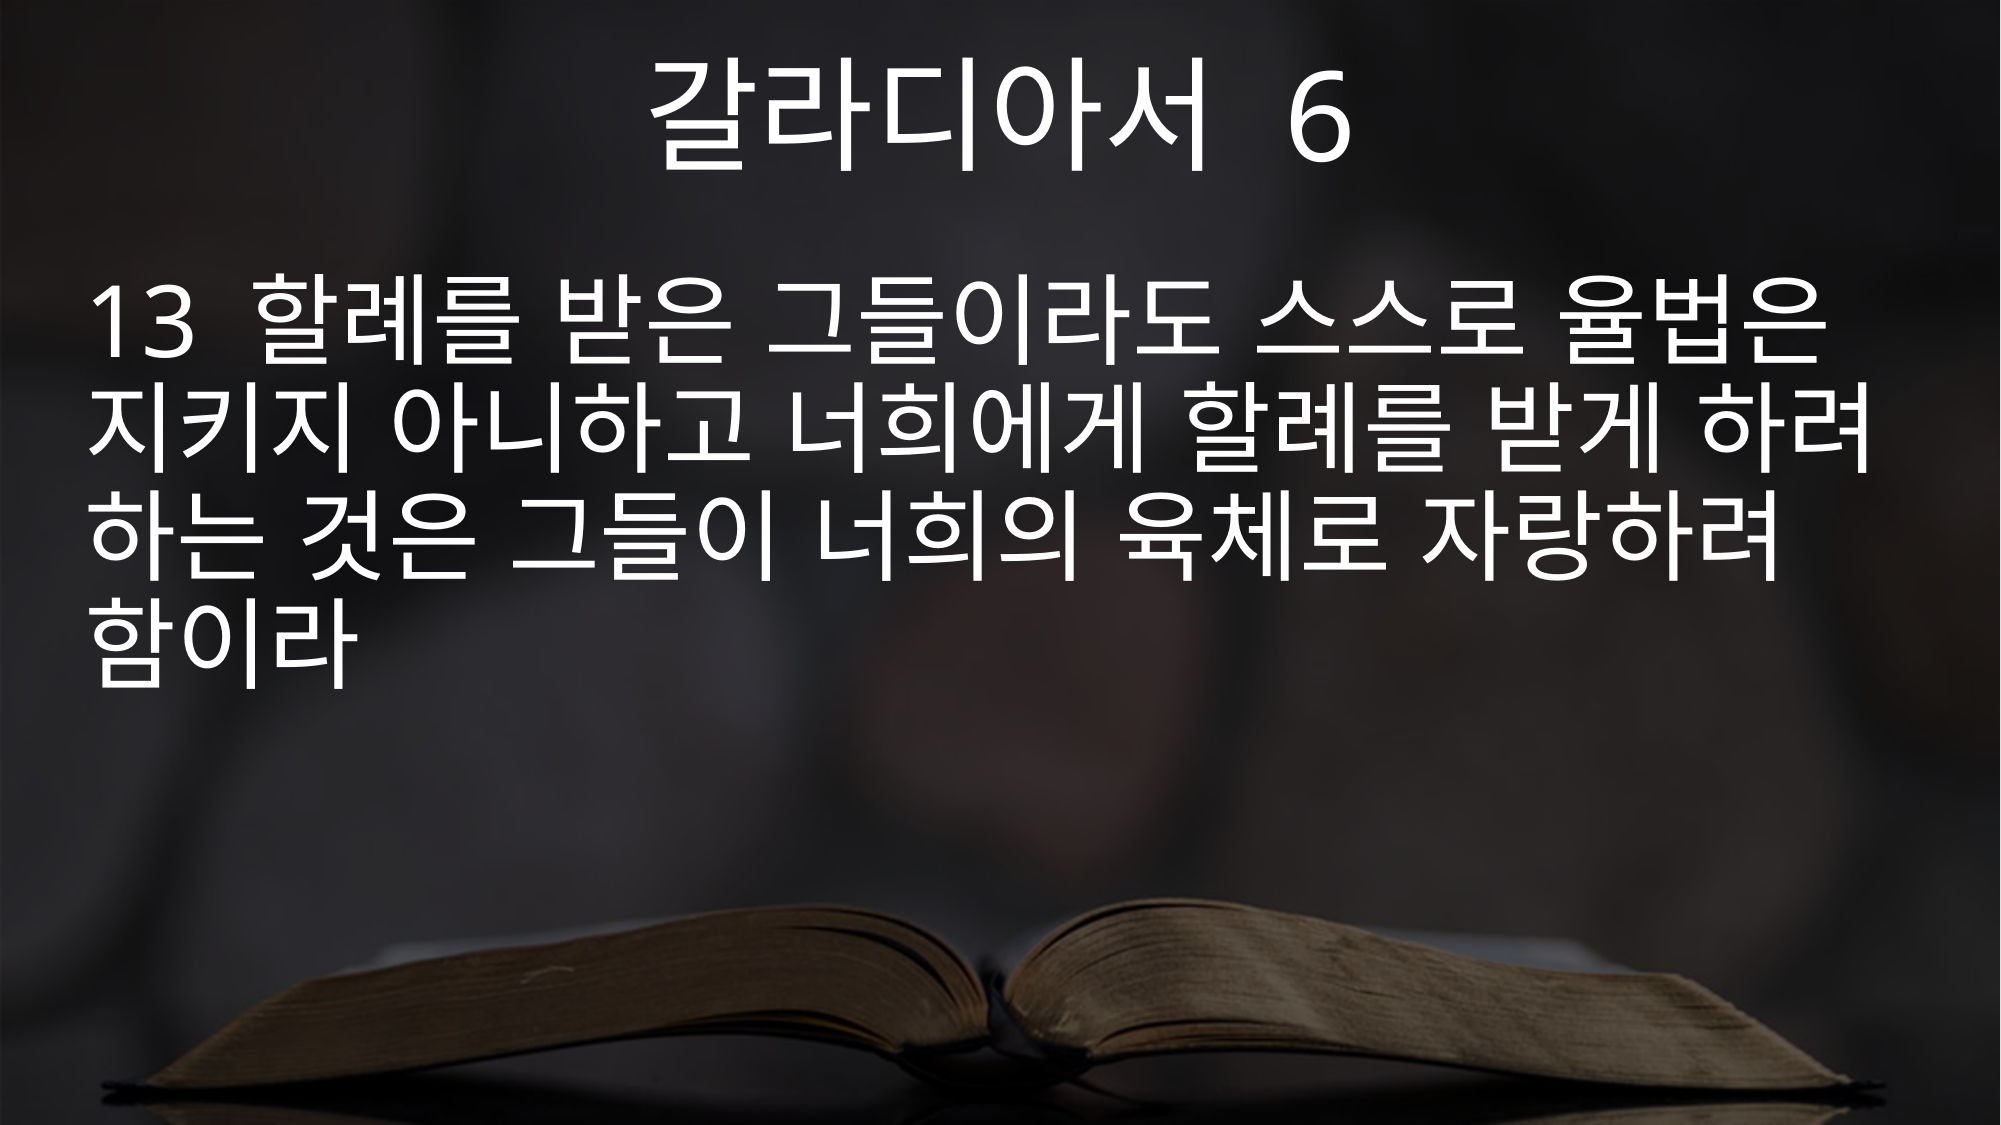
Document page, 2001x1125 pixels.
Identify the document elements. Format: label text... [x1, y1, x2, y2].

list 13 할례를 받은 그들이라도 스스로 율법은 지키지 아니하고 너희에게 할례를 받게 하려 하는 것은 그들이 너희의 육체로 자랑하려 함이라 [69, 263, 1953, 423]
footer 갈라디아서 6 [0, 32, 2000, 192]
picture [0, 0, 2001, 1125]
